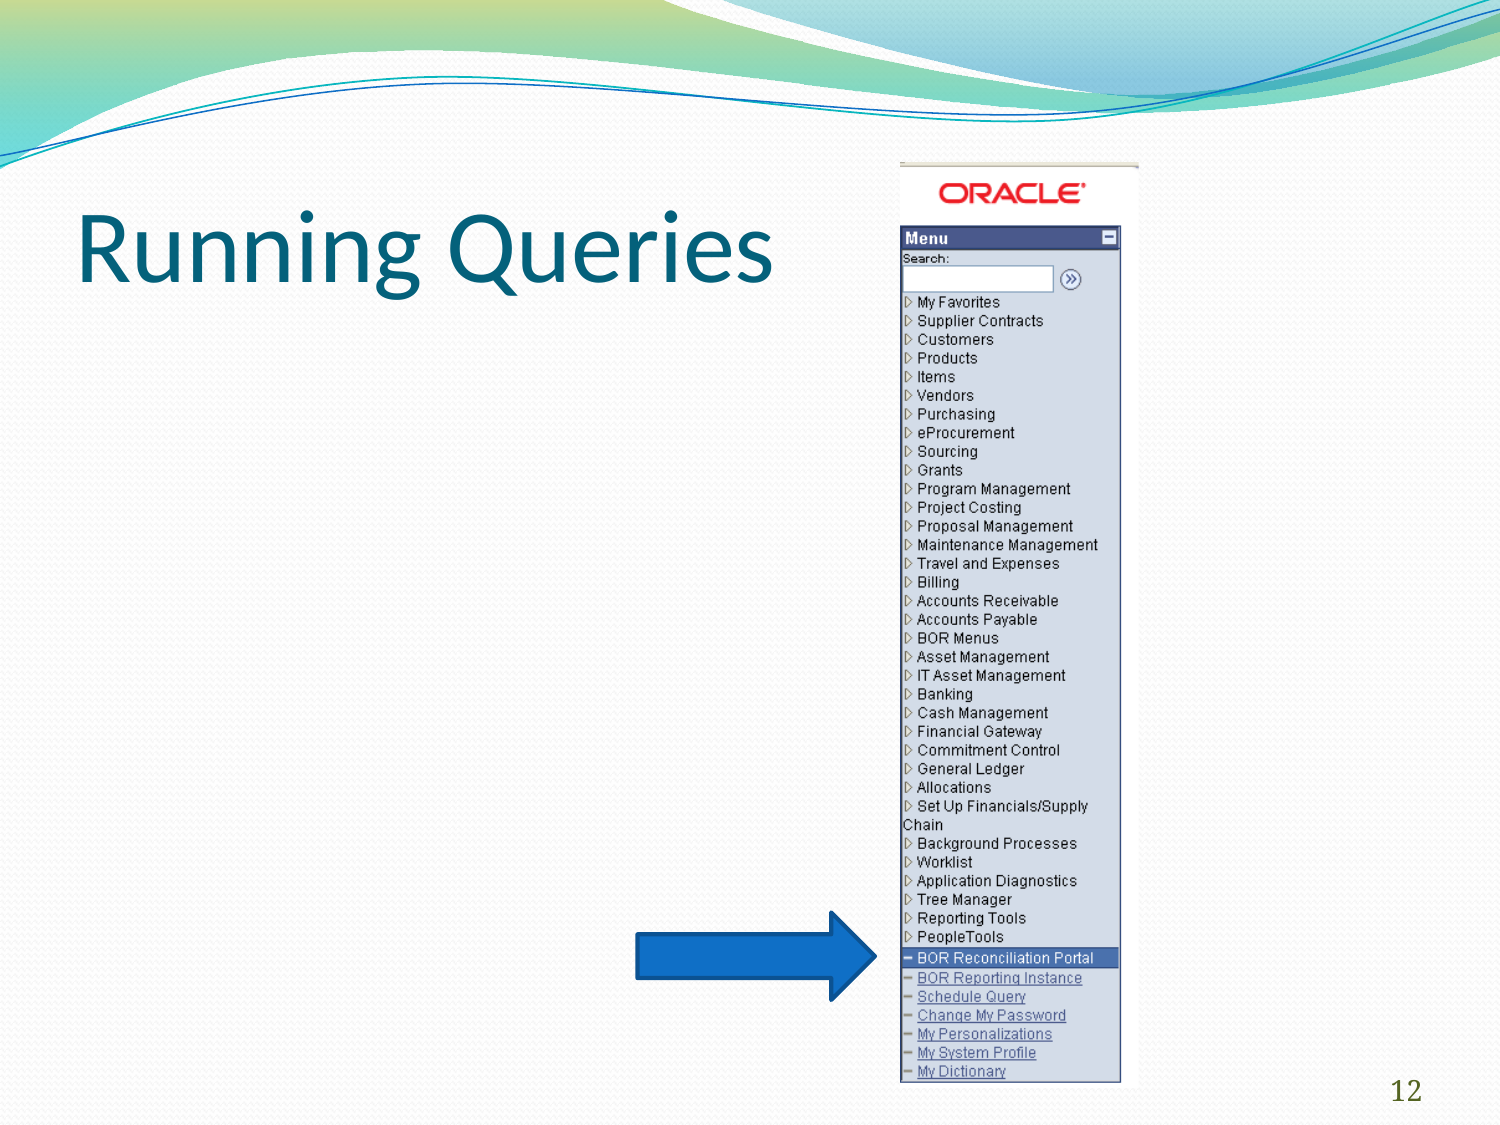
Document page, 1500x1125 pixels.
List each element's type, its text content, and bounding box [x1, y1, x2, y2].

picture [899, 162, 1139, 1088]
text_box [635, 910, 878, 1002]
title Running Queries [75, 115, 1425, 303]
slide_number 12 [1312, 1065, 1438, 1125]
